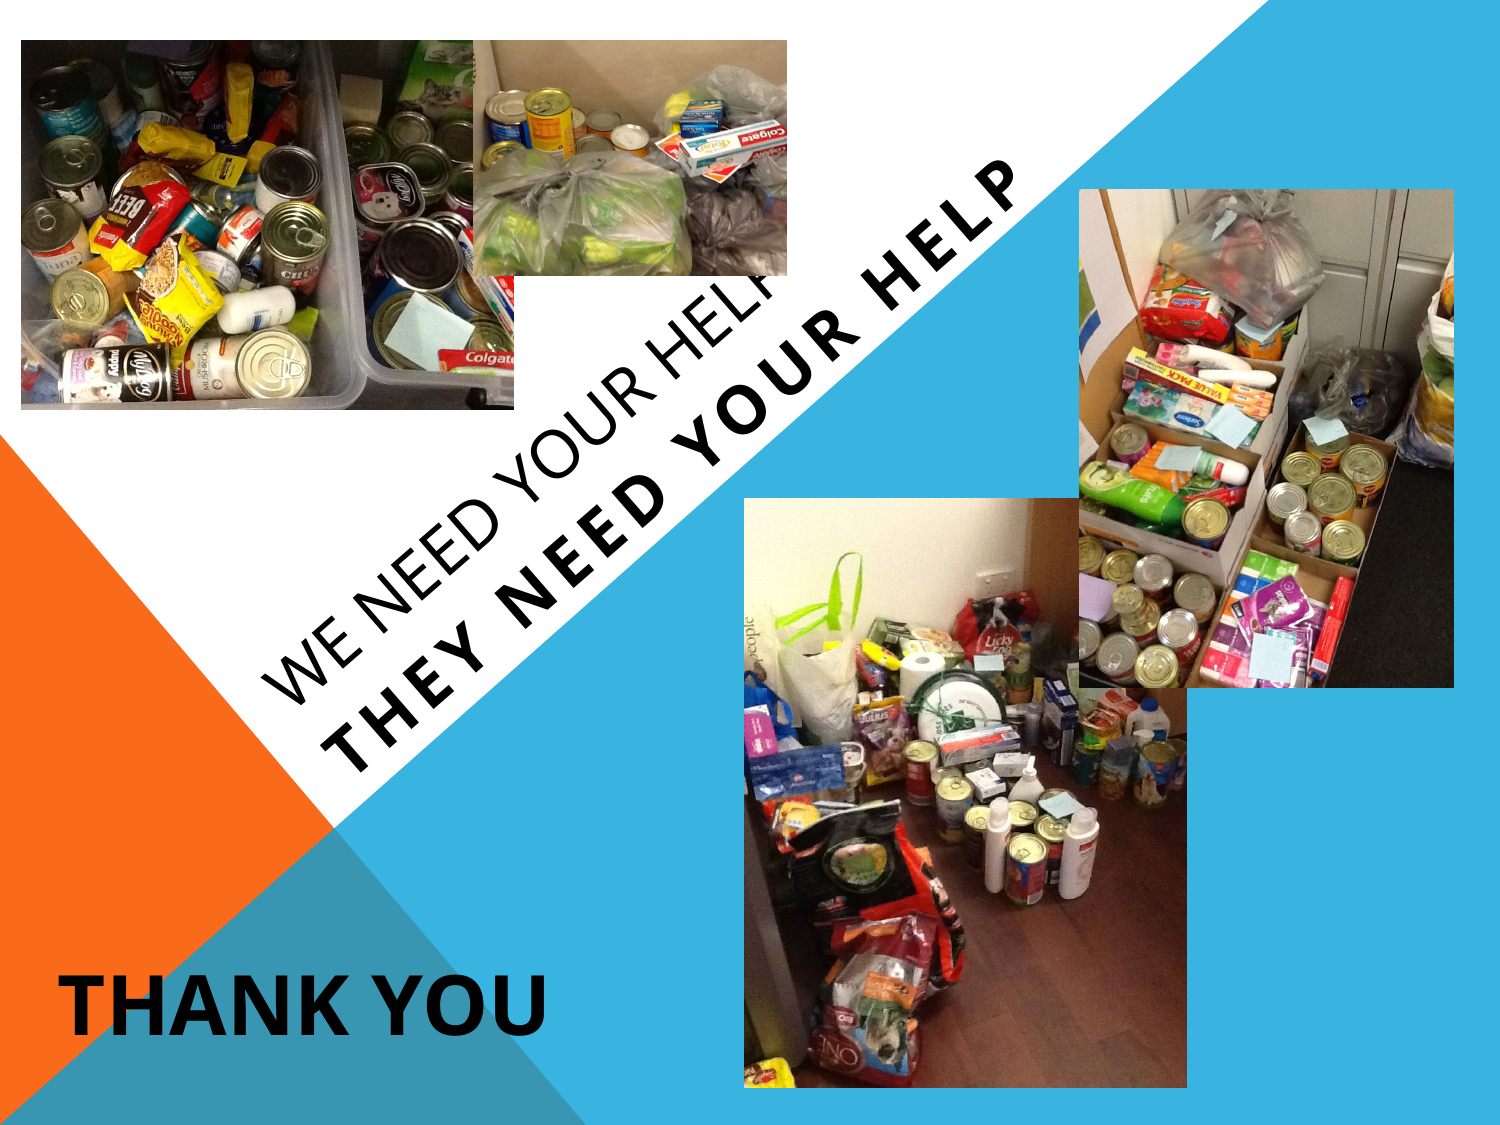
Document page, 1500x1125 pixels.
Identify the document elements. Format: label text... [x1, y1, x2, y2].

picture [744, 189, 1454, 1089]
text_box THANK YOU [43, 945, 630, 1125]
title WE NEED YOUR HELP [182, 4, 990, 736]
subtitle THEY NEED YOUR HELP [293, 40, 1145, 794]
picture [21, 40, 787, 410]
